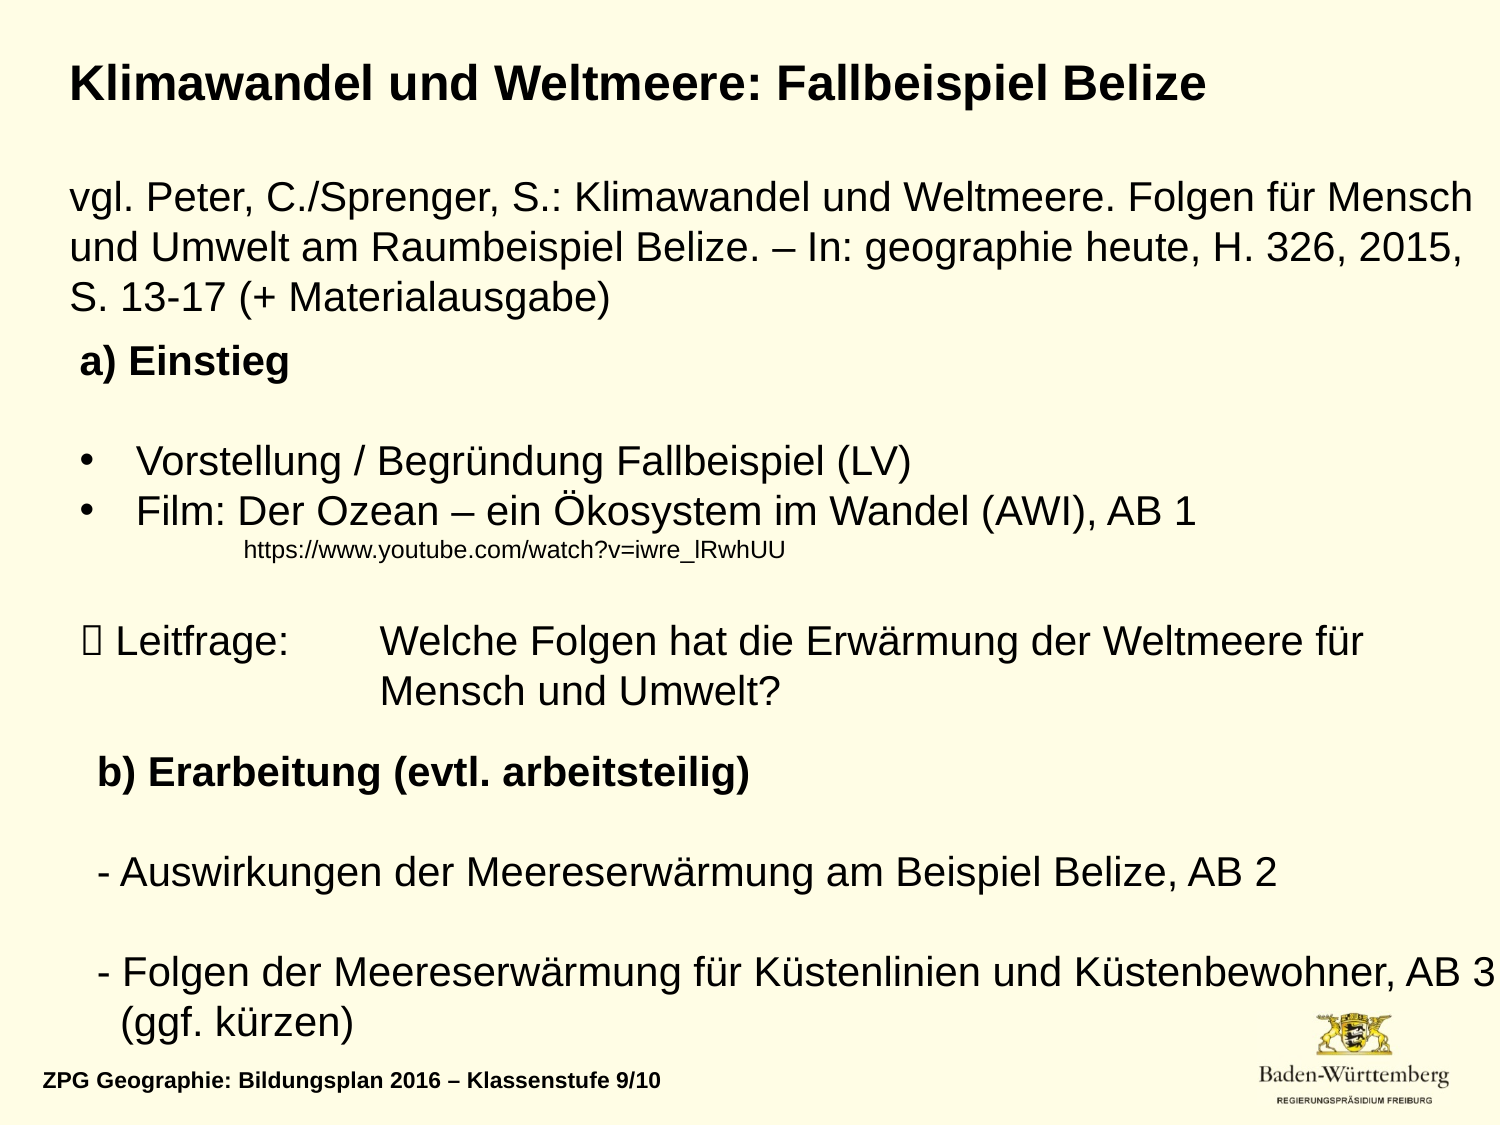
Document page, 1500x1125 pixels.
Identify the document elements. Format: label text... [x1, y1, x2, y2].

text_box b) Erarbeitung (evtl. arbeitsteilig) - Auswirkungen der Meereserwärmung am Beispiel Belize, AB 2 - Folgen der Meereserwärmung für Küstenlinien und Küstenbewohner, AB 3 (ggf. kürzen) [82, 737, 1500, 1103]
text_box Klimawandel und Weltmeere: Fallbeispiel Belize vgl. Peter, C./Sprenger, S.: Klimawandel und Weltmeere. Folgen für Mensch und Umwelt am Raumbeispiel Belize. – In: geographie heute, H. 326, 2015, S. 13-17 (+ Materialausgabe) [54, 42, 1500, 328]
text_box a) Einstieg Vorstellung / Begründung Fallbeispiel (LV) Film: Der Ozean – ein Ökosystem im Wandel (AWI), AB 1 https://www.youtube.com/watch?v=iwre_lRwhUU  Leitfrage: Welche Folgen hat die Erwärmung der Weltmeere für Mensch und Umwelt? [64, 326, 1391, 772]
